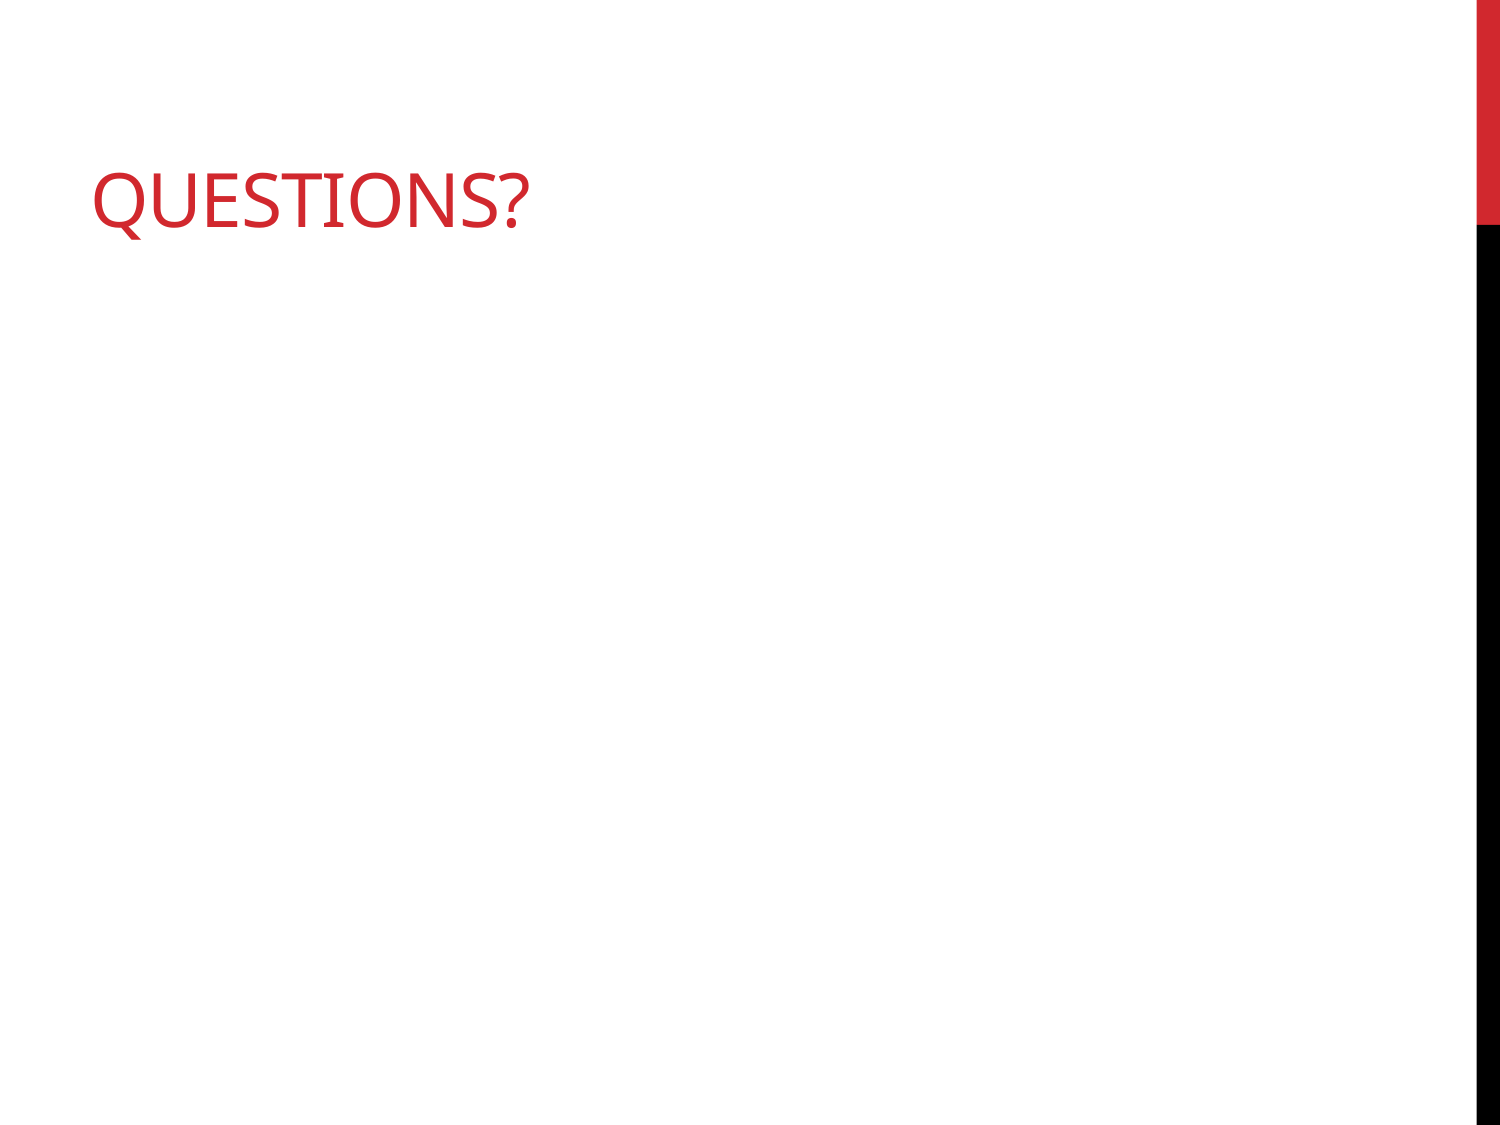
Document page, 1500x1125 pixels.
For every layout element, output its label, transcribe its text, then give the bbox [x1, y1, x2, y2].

title Questions? [75, 25, 1025, 250]
